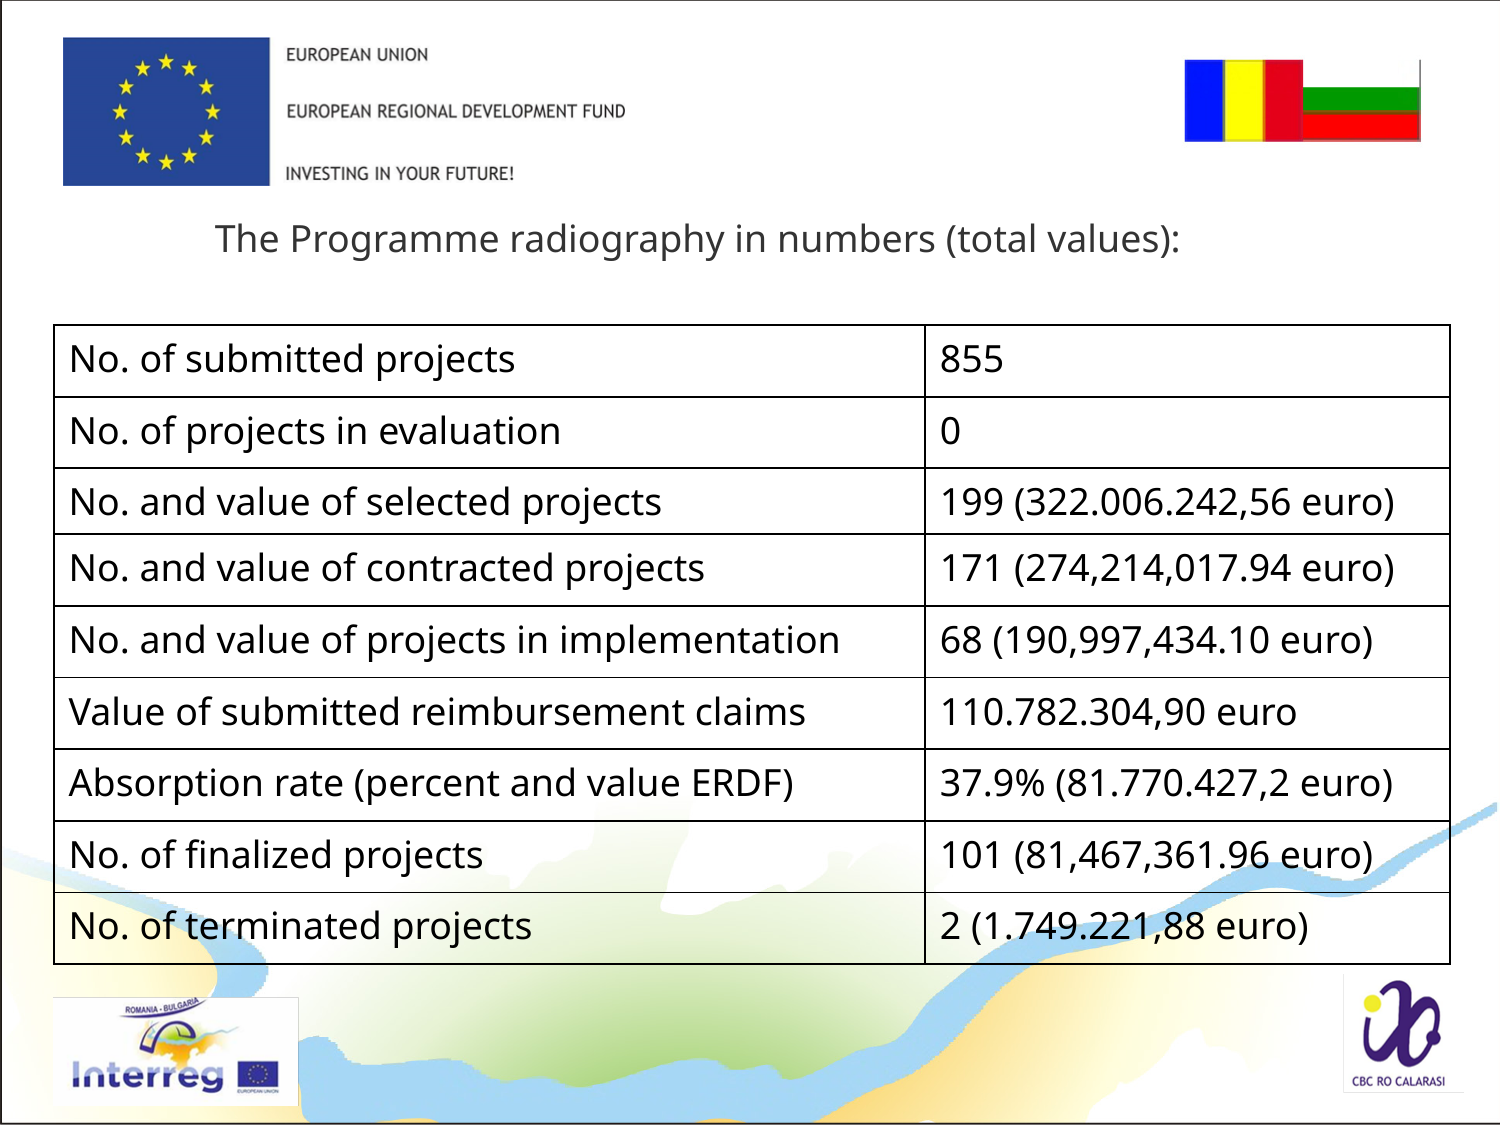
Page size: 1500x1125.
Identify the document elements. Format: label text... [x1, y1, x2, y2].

table_cell No. of projects in evaluation [55, 398, 924, 467]
table_cell 0 [926, 398, 1449, 467]
table_cell No. of terminated projects [55, 893, 924, 963]
table_cell 68 (190,997,434.10 euro) [926, 607, 1449, 677]
table_cell 37.9% (81.770.427,2 euro) [926, 750, 1449, 820]
table_cell No. and value of projects in implementation [55, 607, 924, 677]
table_cell Absorption rate (percent and value ERDF) [55, 750, 924, 820]
table_cell No. of finalized projects [55, 822, 924, 892]
table_cell 199 (322.006.242,56 euro) [926, 469, 1449, 533]
table_cell No. and value of selected projects [55, 469, 924, 533]
text_box The Programme radiography in numbers (total values): [199, 207, 1500, 268]
table_cell Value of submitted reimbursement claims [55, 678, 924, 748]
picture [0, 0, 1500, 1125]
table_cell 110.782.304,90 euro [926, 678, 1449, 748]
list [74, 219, 1426, 324]
table_cell 2 (1.749.221,88 euro) [926, 893, 1449, 963]
table_cell 101 (81,467,361.96 euro) [926, 822, 1449, 892]
table_cell 171 (274,214,017.94 euro) [926, 535, 1449, 605]
table_header No. of submitted projects [55, 326, 924, 396]
table_header 855 [926, 326, 1449, 396]
table_cell No. and value of contracted projects [55, 535, 924, 605]
